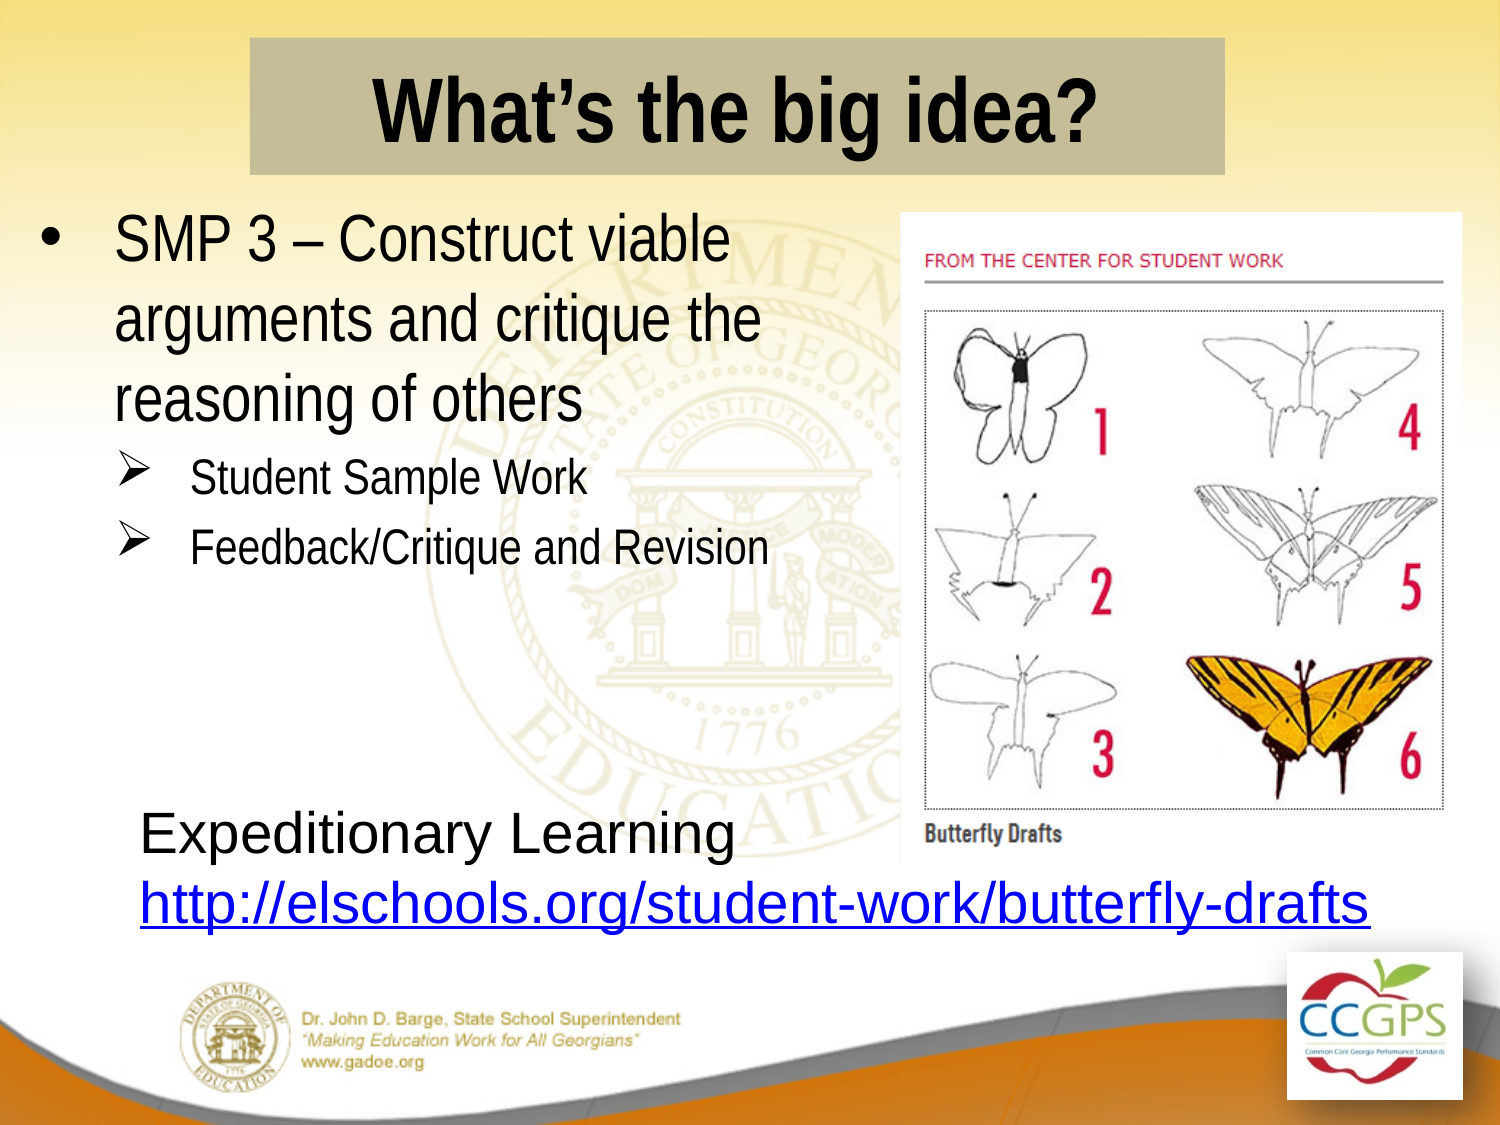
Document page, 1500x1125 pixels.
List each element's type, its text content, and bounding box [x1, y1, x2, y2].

picture [0, 0, 1500, 1125]
text_box Expeditionary Learning http://elschools.org/student-work/butterfly-drafts [125, 787, 1438, 943]
subtitle SMP 3 – Construct viable arguments and critique the reasoning of others Student Sample Work Feedback/Critique and Revision [24, 187, 951, 663]
title What’s the big idea? [249, 37, 1226, 176]
